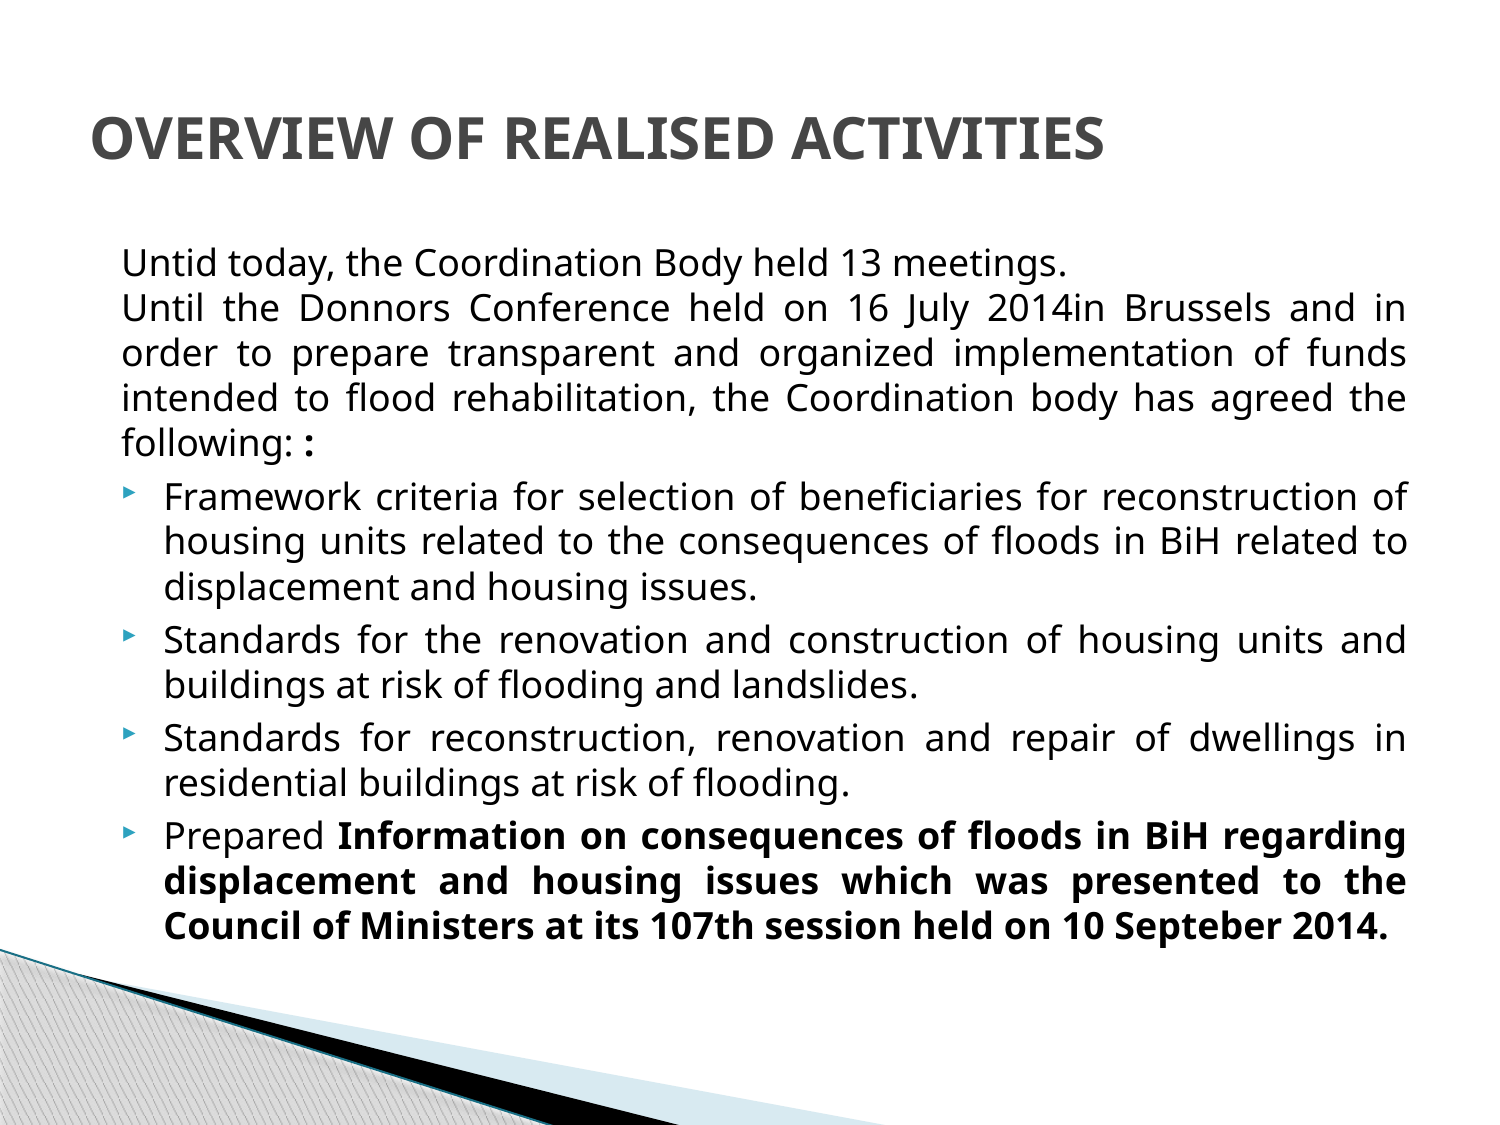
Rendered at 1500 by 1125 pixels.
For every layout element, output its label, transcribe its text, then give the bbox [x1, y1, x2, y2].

list Untid today, the Coordination Body held 13 meetings. Until the Donnors Conference held on 16 July 2014in Brussels and in order to prepare transparent and organized implementation of funds intended to flood rehabilitation, the Coordination body has agreed the following: : Framework criteria for selection of beneficiaries for reconstruction of housing units related to the consequences of floods in BiH related to displacement and housing issues. Standards for the renovation and construction of housing units and buildings at risk of flooding and landslides. Standards for reconstruction, renovation and repair of dwellings in residential buildings at risk of flooding. Prepared Information on consequences of floods in BiH regarding displacement and housing issues which was presented to the Council of Ministers at its 107th session held on 10 Septeber 2014. [88, 231, 1424, 1012]
title OVERVIEW OF REALISED ACTIVITIES [75, 52, 1263, 220]
